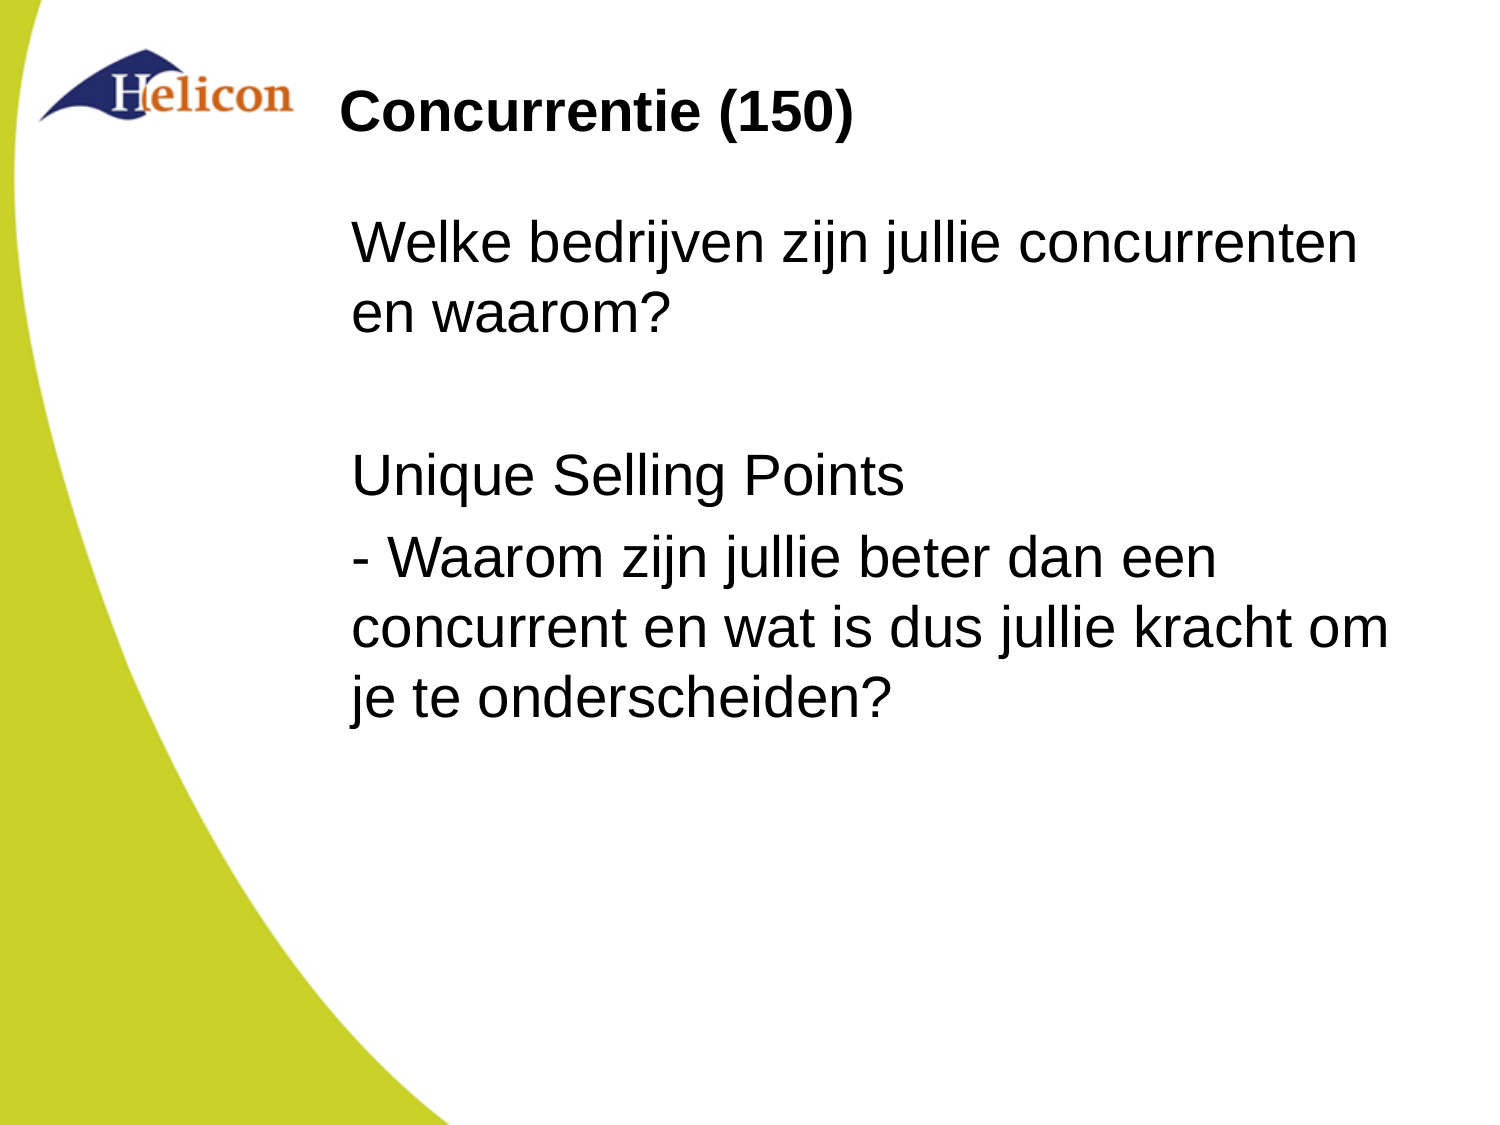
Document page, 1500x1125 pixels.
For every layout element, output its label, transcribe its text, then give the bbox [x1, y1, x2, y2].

list Welke bedrijven zijn jullie concurrenten en waarom? Unique Selling Points - Waarom zijn jullie beter dan een concurrent en wat is dus jullie kracht om je te onderscheiden? [336, 196, 1425, 1005]
title Concurrentie (150) [324, 54, 1415, 161]
picture [0, 0, 1500, 1125]
